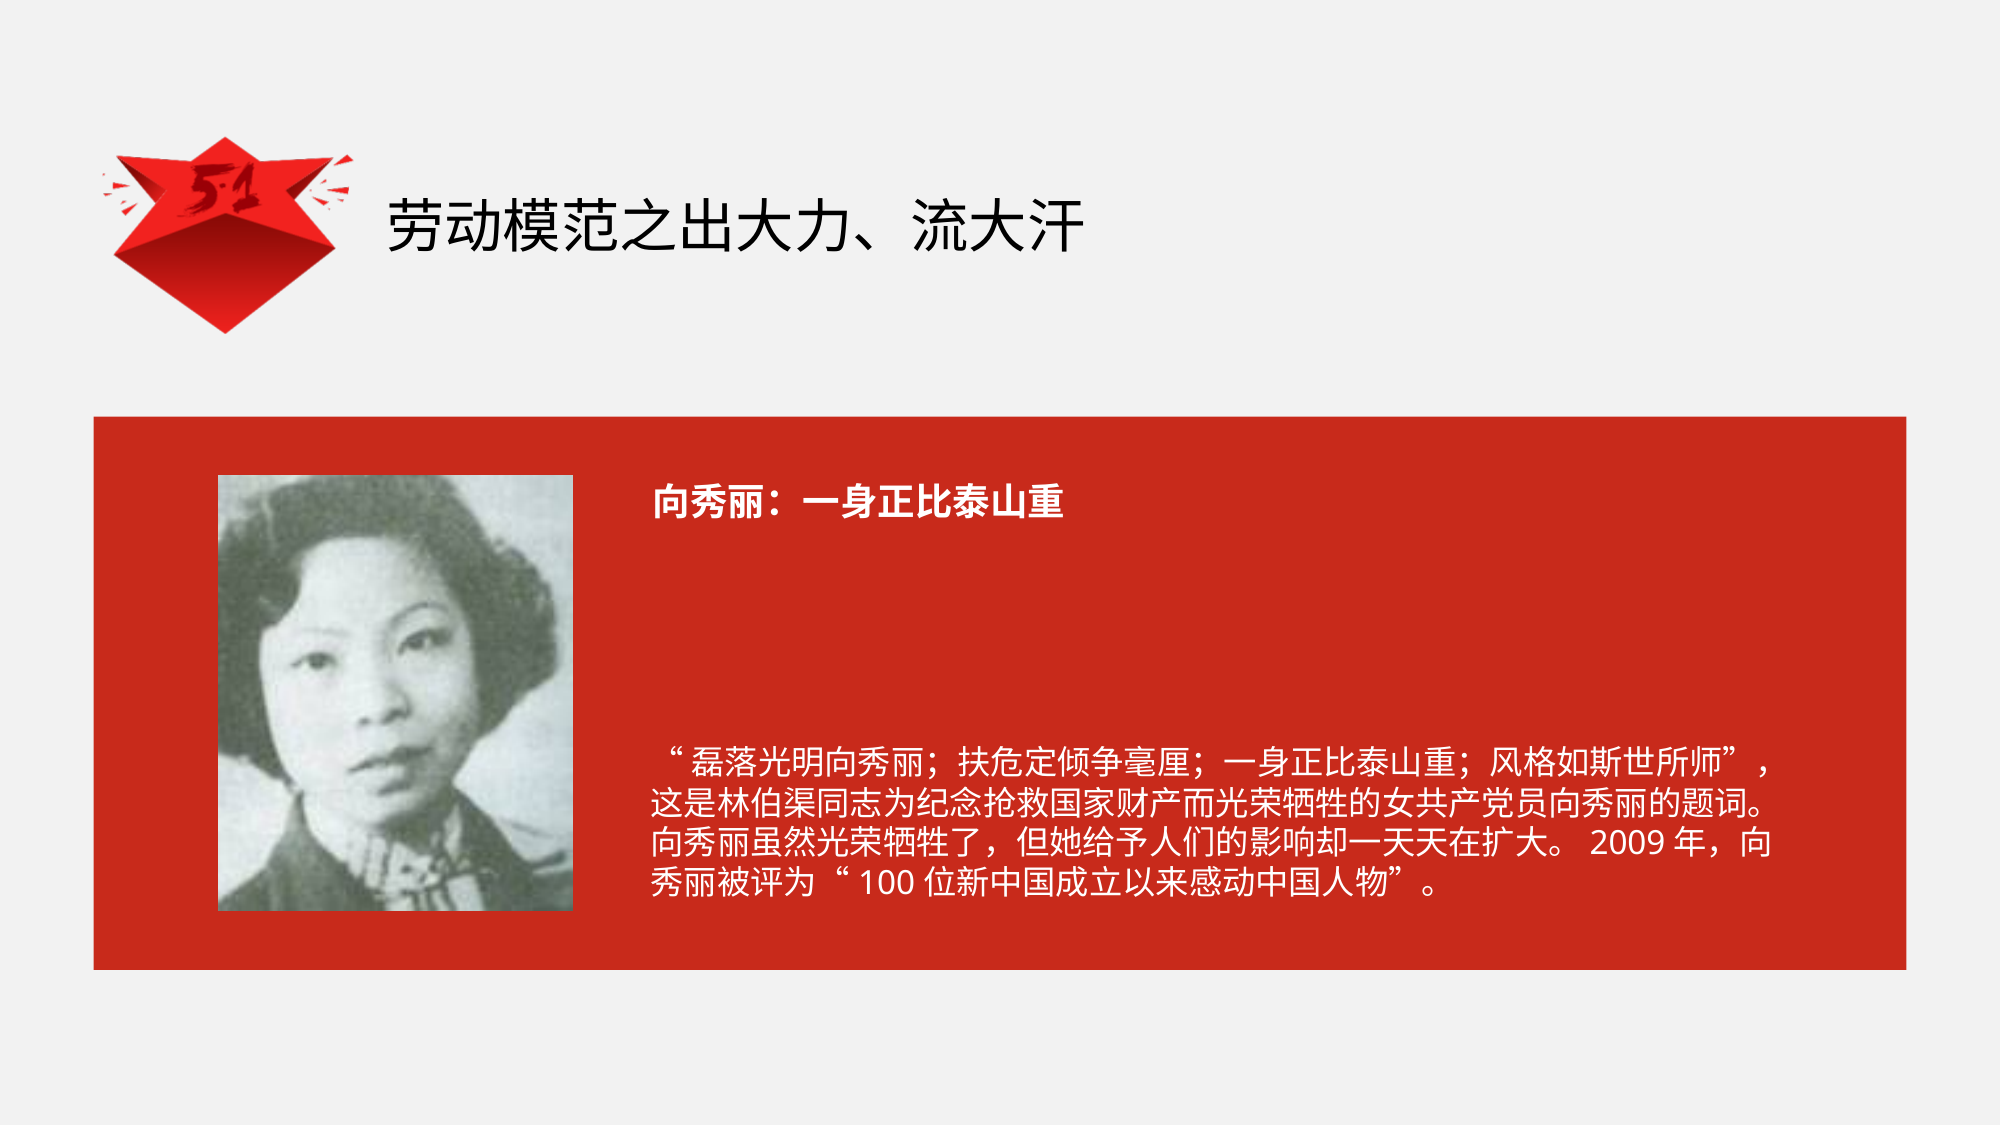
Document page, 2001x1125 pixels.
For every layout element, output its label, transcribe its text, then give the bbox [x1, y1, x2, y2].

picture [78, 78, 372, 372]
picture [218, 475, 573, 912]
text_box [93, 415, 1907, 971]
text_box 劳动模范之出大力、流大汗 [372, 182, 1276, 267]
text_box 向秀丽：一身正比泰山重 [638, 470, 1081, 531]
text_box “磊落光明向秀丽；扶危定倾争毫厘；一身正比泰山重；风格如斯世所师”，这是林伯渠同志为纪念抢救国家财产而光荣牺牲的女共产党员向秀丽的题词。向秀丽虽然光荣牺牲了，但她给予人们的影响却一天天在扩大。2009年，向秀丽被评为“100位新中国成立以来感动中国人物”。 [635, 734, 1813, 909]
